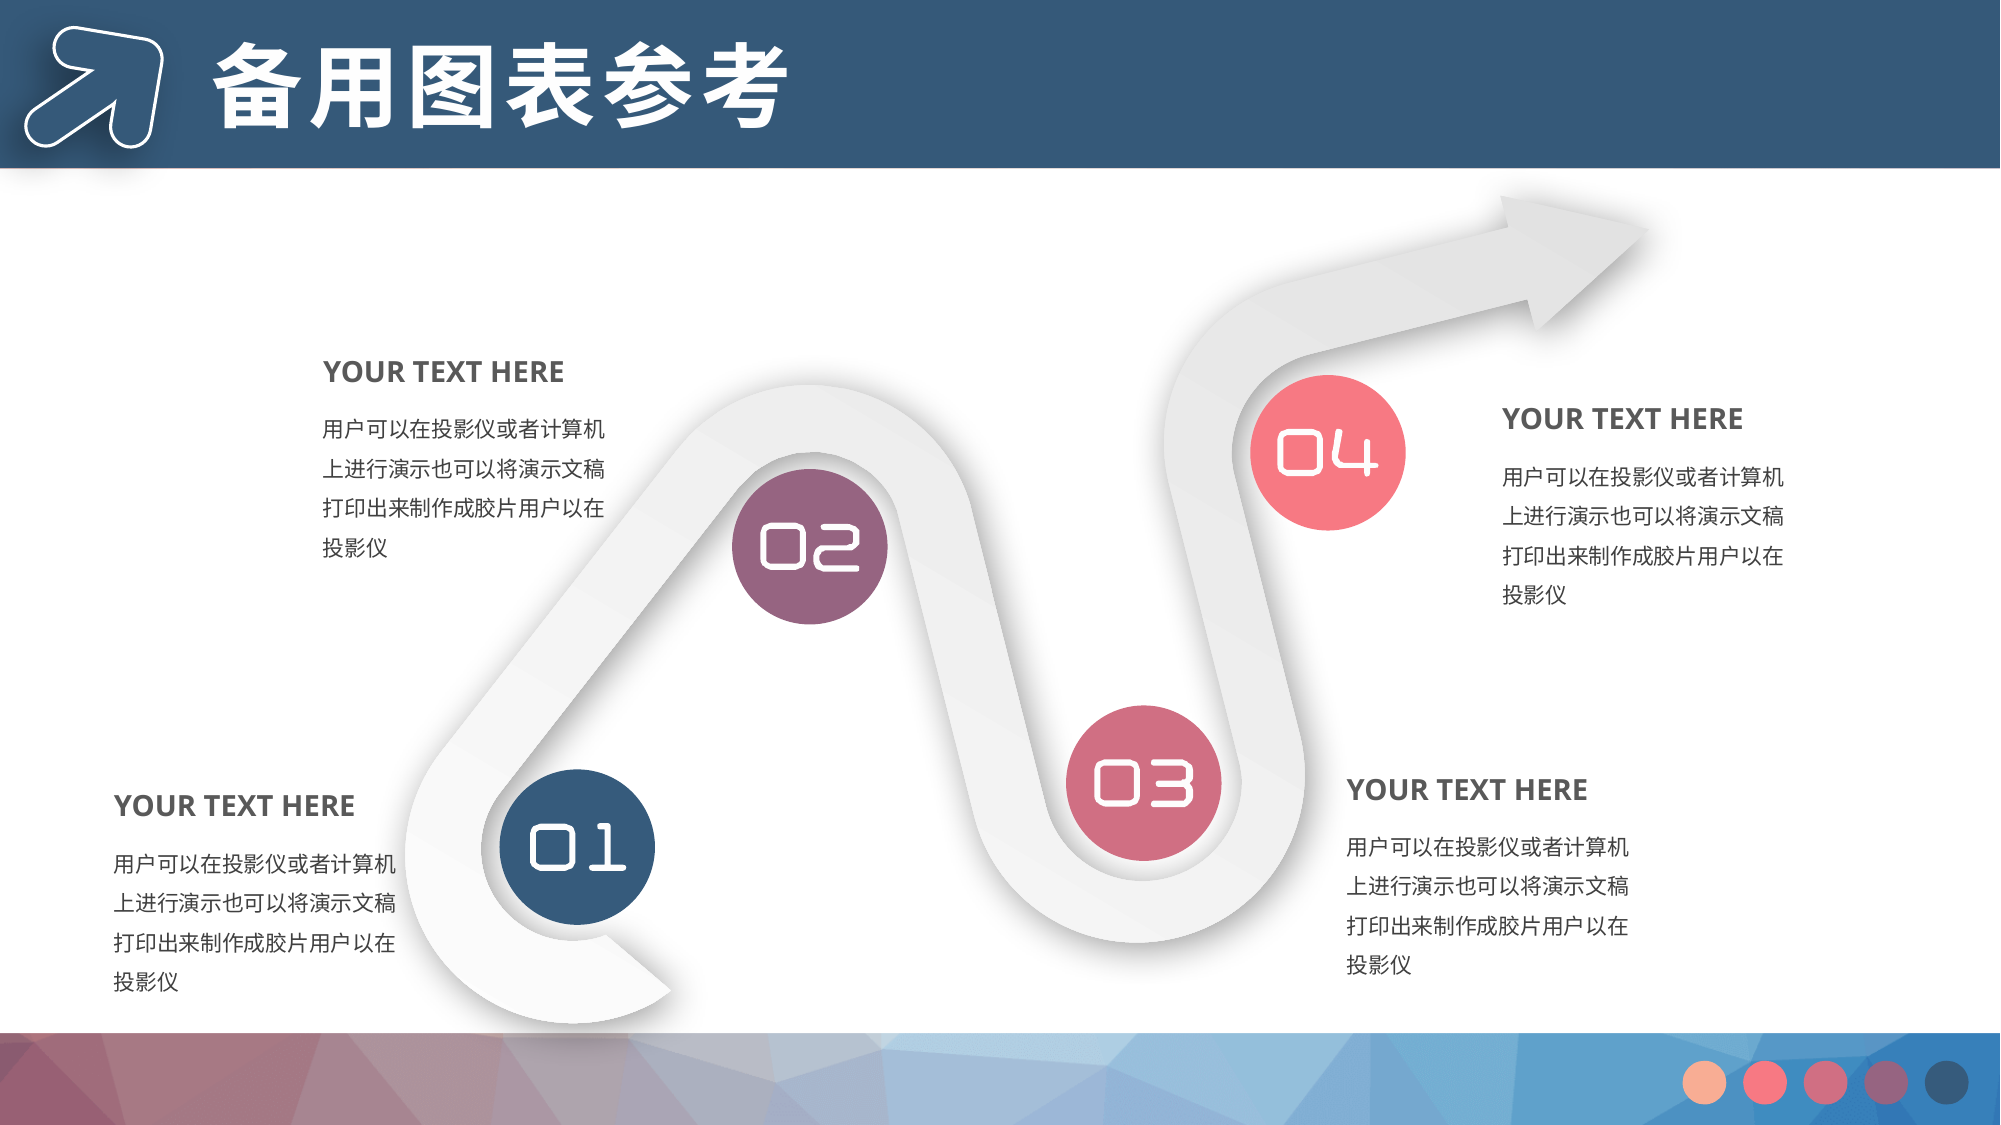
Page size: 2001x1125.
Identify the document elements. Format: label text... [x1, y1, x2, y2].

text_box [499, 769, 655, 925]
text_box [1250, 375, 1406, 531]
text_box [418, 194, 1652, 1025]
picture [0, 1034, 2000, 1125]
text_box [308, 353, 639, 500]
text_box [24, 26, 164, 149]
text_box [1681, 1059, 1728, 1106]
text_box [1066, 705, 1222, 861]
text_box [98, 787, 430, 935]
text_box [0, 169, 2000, 1034]
text_box [1923, 1059, 1970, 1106]
text_box [1802, 1059, 1849, 1106]
text_box [0, 0, 2000, 169]
text_box 备用图表参考 [196, 21, 808, 147]
text_box [1742, 1059, 1788, 1106]
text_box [732, 468, 888, 625]
text_box [1863, 1059, 1910, 1106]
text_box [1487, 400, 1818, 548]
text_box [1331, 770, 1663, 918]
